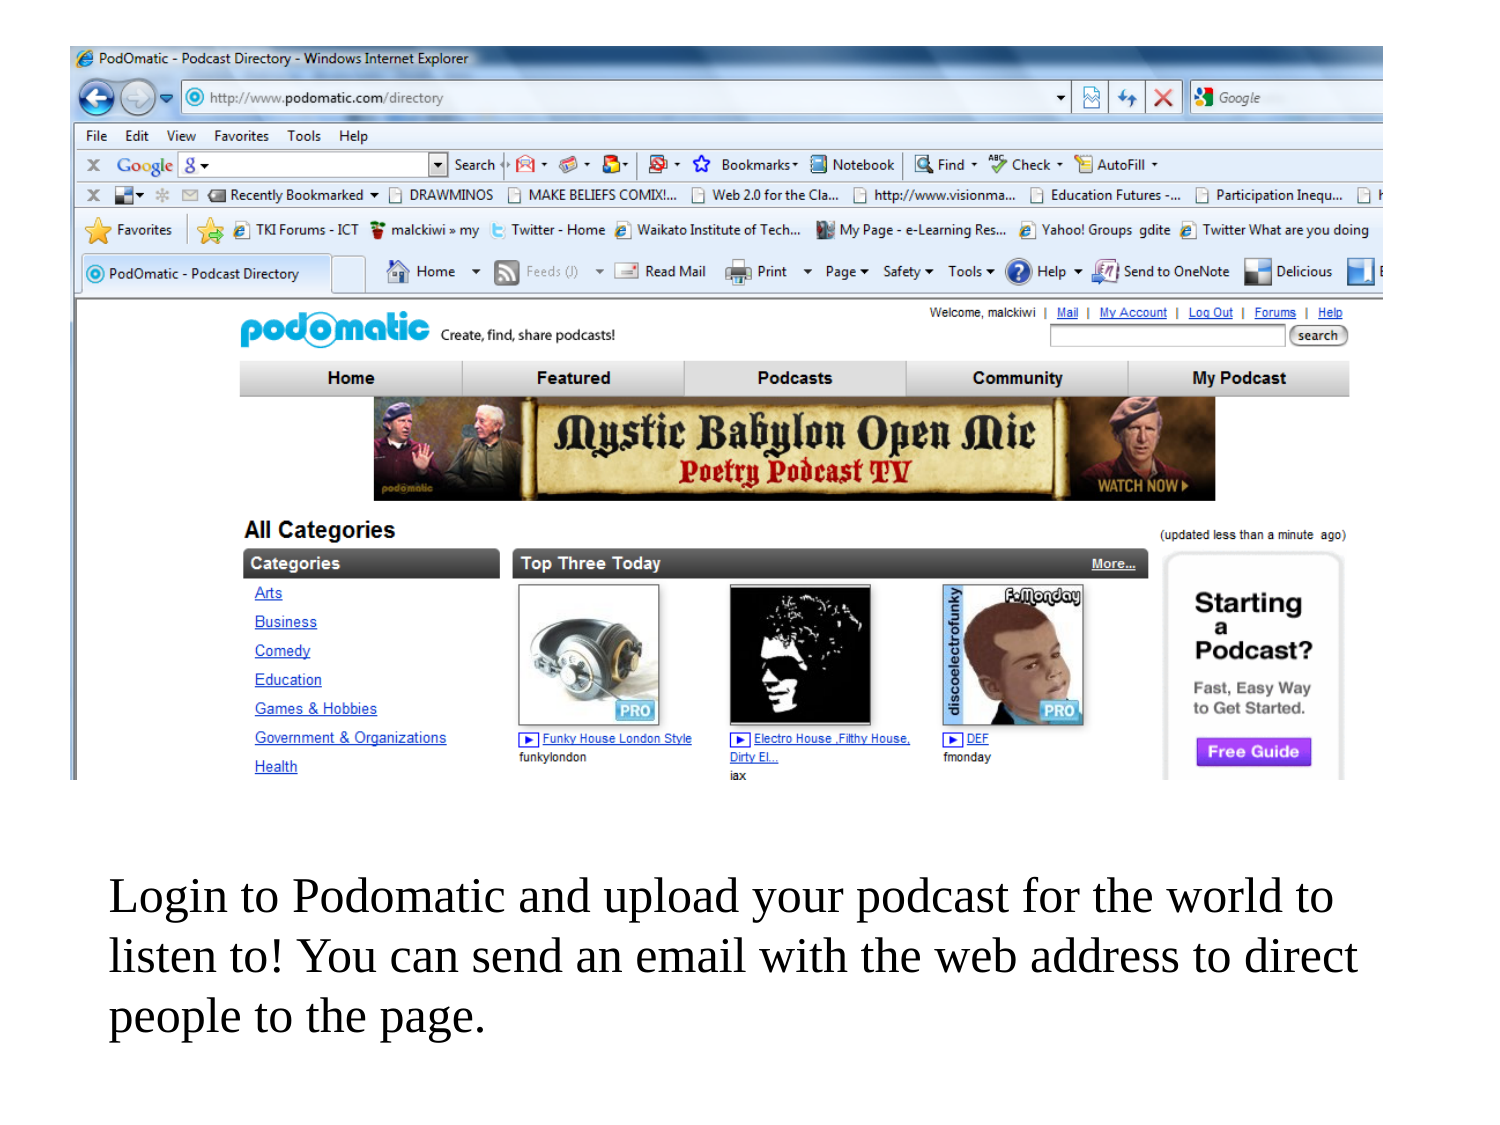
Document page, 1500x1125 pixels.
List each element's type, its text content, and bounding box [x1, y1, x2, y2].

text_box Login to Podomatic and upload your podcast for the world to listen to! You can send an email with the web address to direct people to the page. [93, 855, 1407, 1051]
picture [70, 46, 1384, 780]
